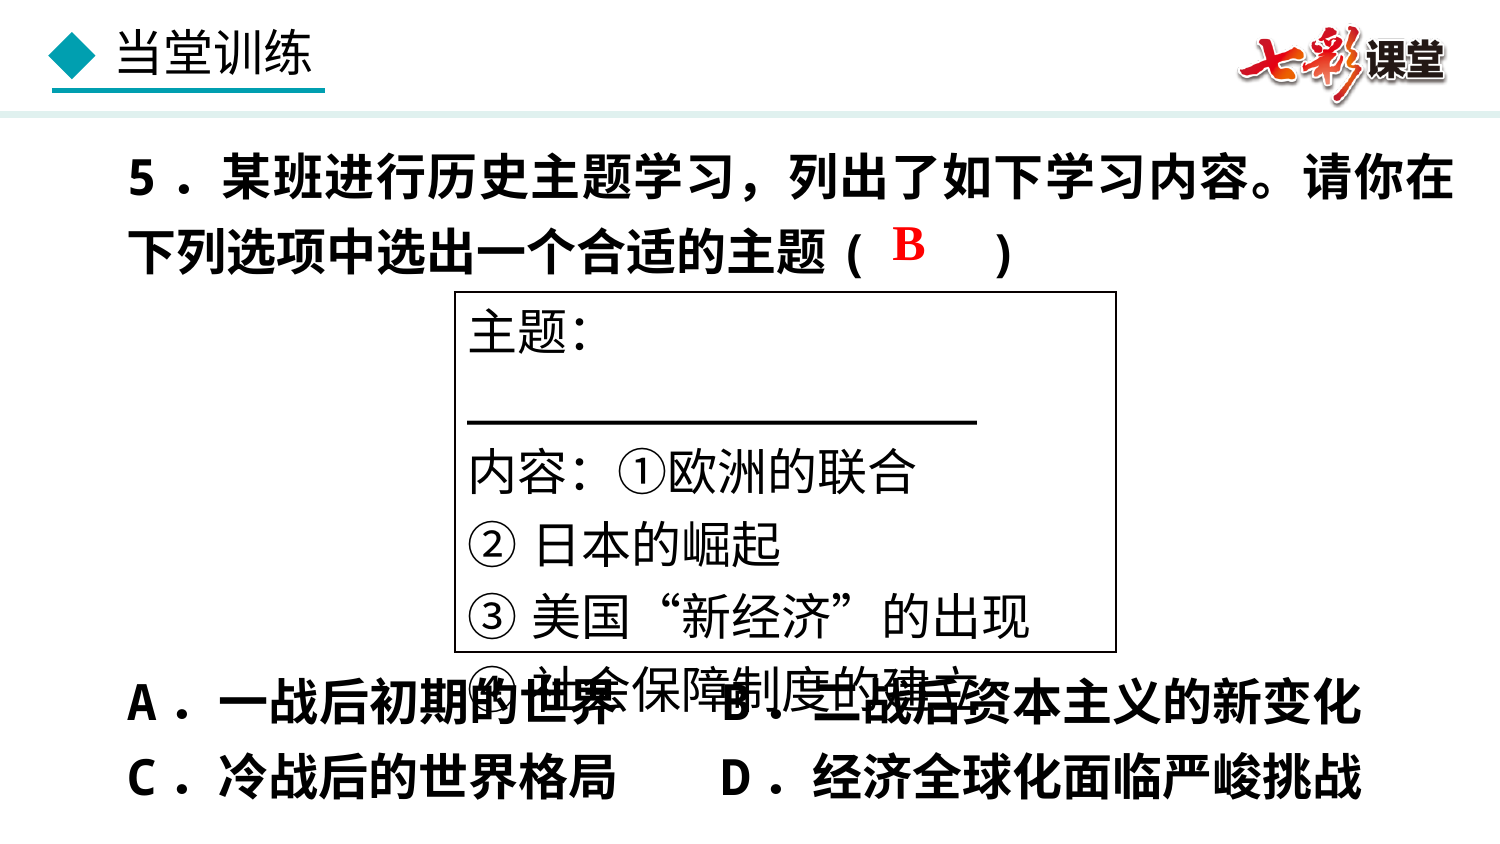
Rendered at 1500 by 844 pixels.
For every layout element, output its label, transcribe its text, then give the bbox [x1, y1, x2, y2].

picture [1234, 20, 1451, 108]
text_box 5．某班进行历史主题学习，列出了如下学习内容。请你在下列选项中选出一个合适的主题( ) A．一战后初期的世界 B．二战后资本主义的新变化 C．冷战后的世界格局 D．经济全球化面临严峻挑战 [112, 122, 1471, 720]
text_box B [877, 203, 977, 278]
table_header 主题：_________________ 内容：①欧洲的联合 ②日本的崛起 ③美国“新经济”的出现 ④社会保障制度的建立 [456, 293, 1115, 651]
